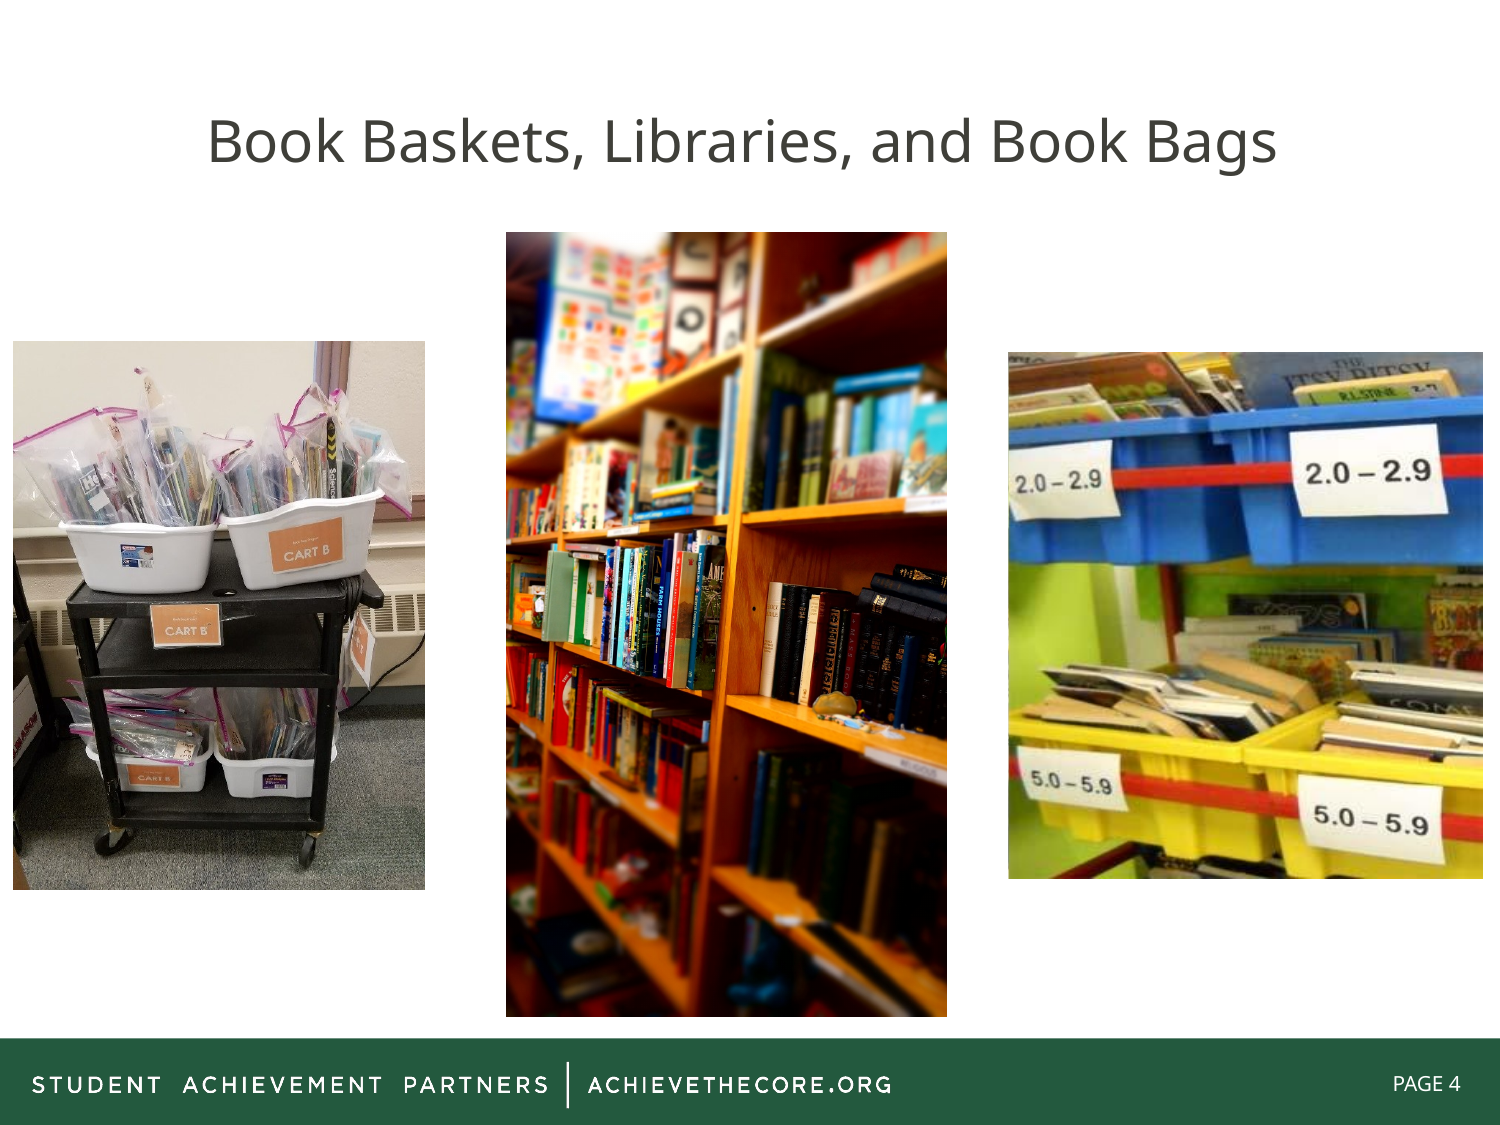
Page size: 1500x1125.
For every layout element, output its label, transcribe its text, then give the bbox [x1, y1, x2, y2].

picture [506, 232, 947, 1017]
title Book Baskets, Libraries, and Book Bags [75, 45, 1425, 233]
picture [12, 1055, 911, 1112]
picture [12, 341, 425, 890]
picture [1008, 351, 1484, 879]
